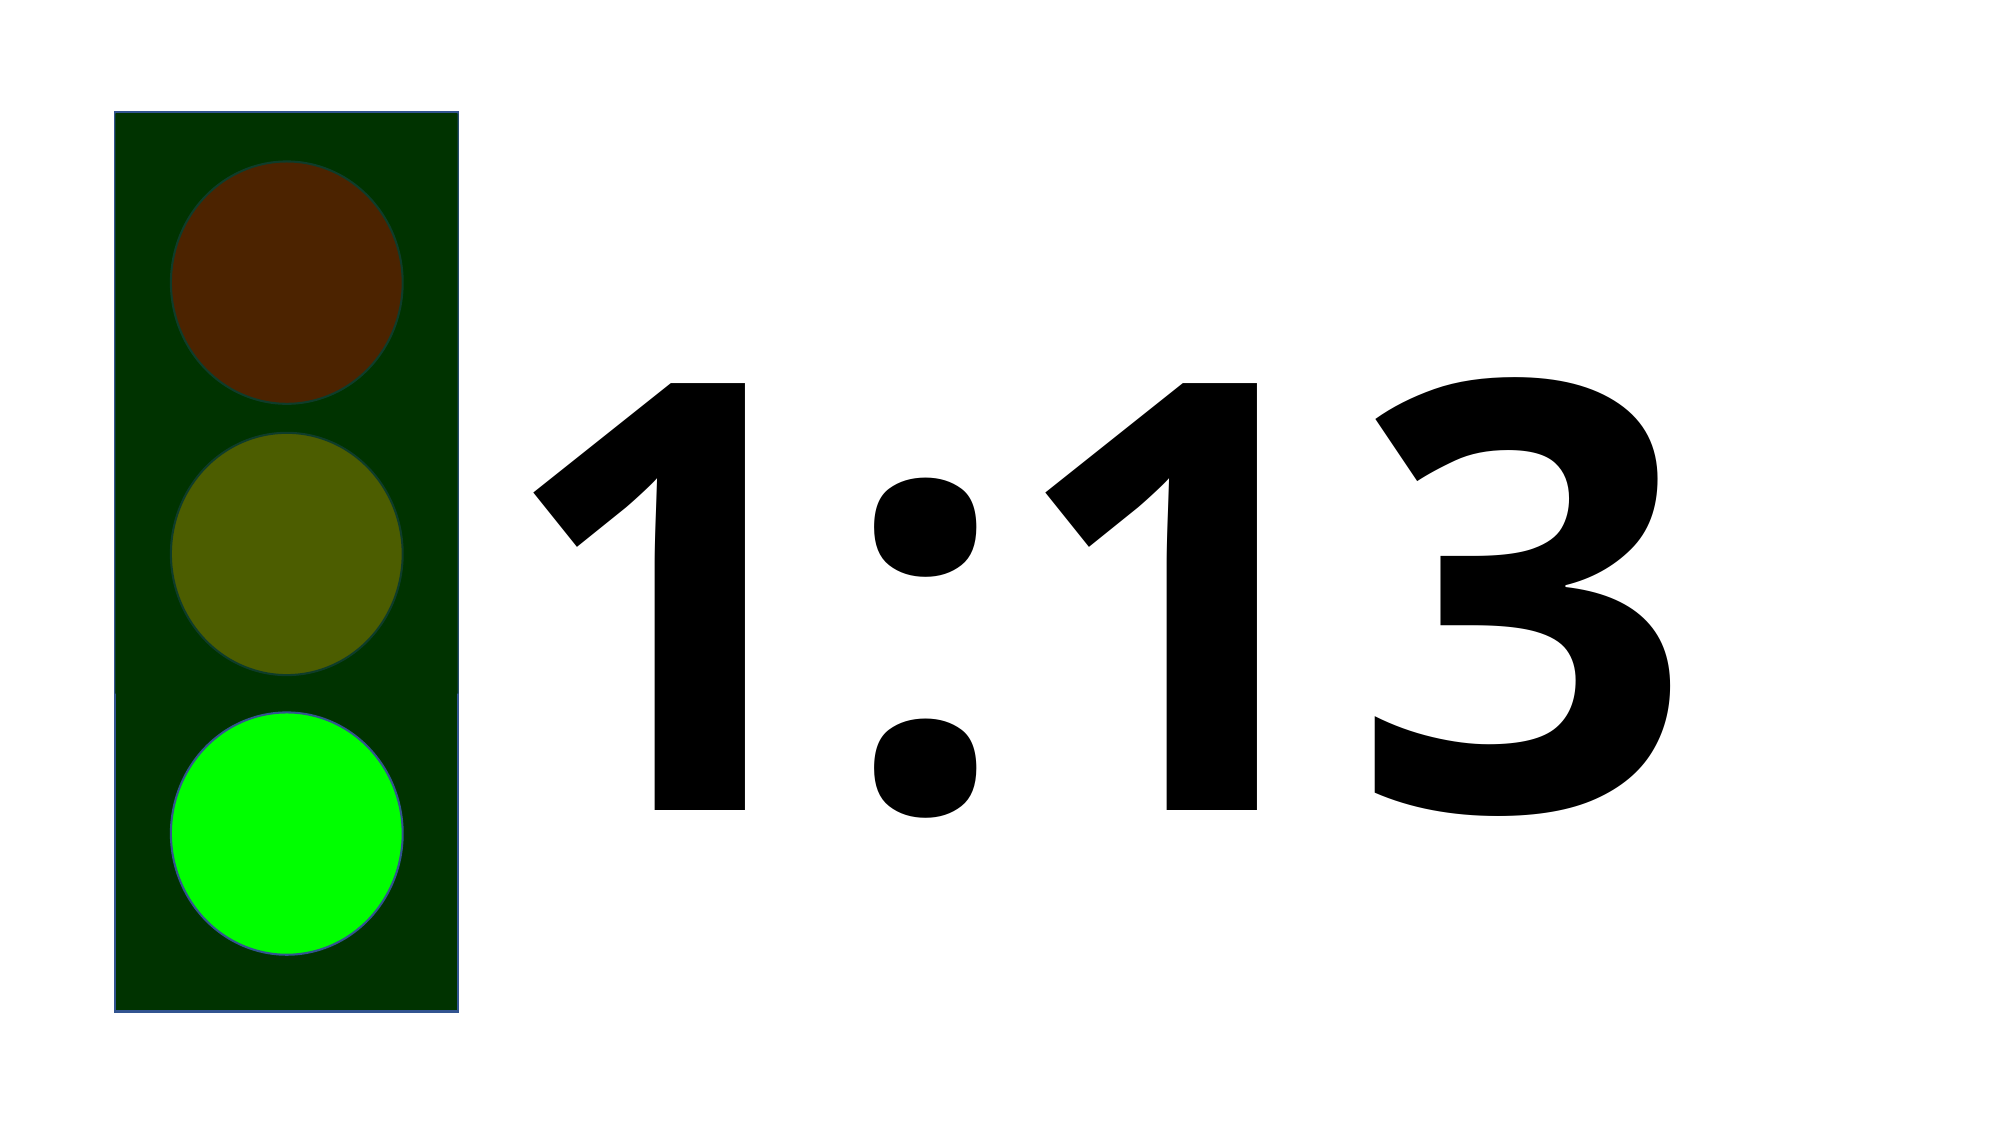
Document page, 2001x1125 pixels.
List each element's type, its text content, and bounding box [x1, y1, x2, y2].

text_box 1:13 [483, 204, 1924, 938]
text_box [114, 112, 459, 695]
text_box [114, 695, 459, 1013]
text_box [169, 711, 404, 956]
